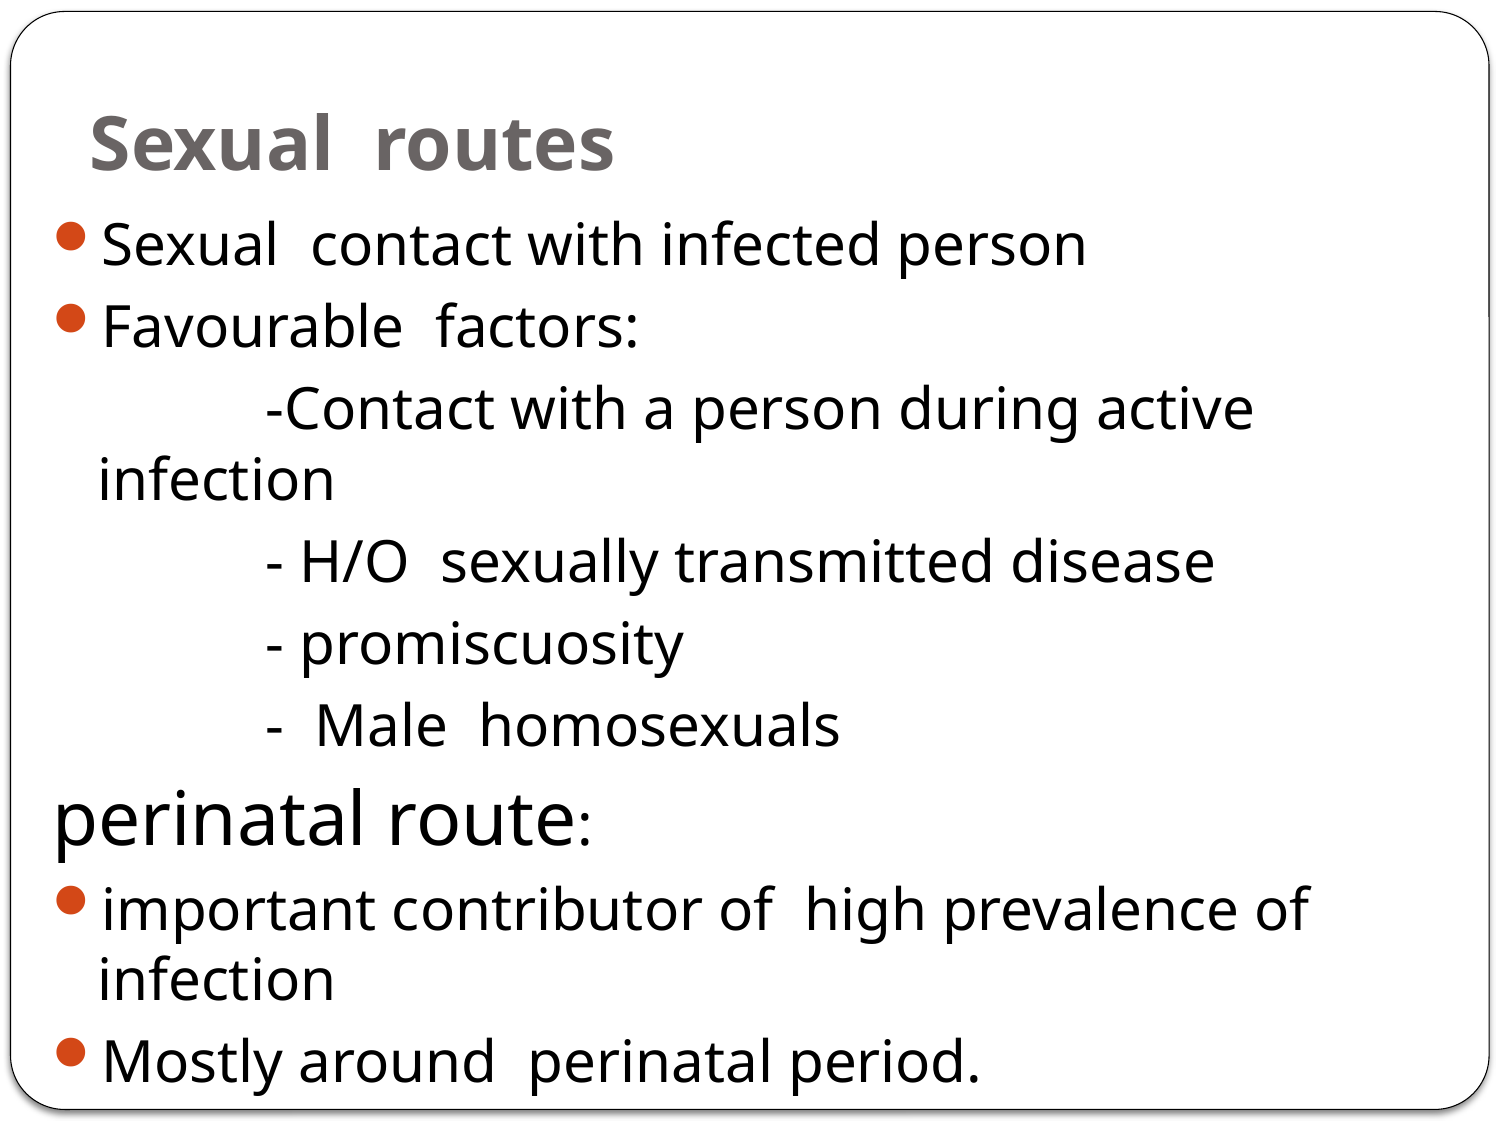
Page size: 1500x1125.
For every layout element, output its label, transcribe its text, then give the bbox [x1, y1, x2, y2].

list Sexual contact with infected person Favourable factors: -Contact with a person during active infection - H/O sexually transmitted disease - promiscuosity - Male homosexuals perinatal route: important contributor of high prevalence of infection Mostly around perinatal period. [37, 200, 1425, 1125]
title Sexual routes [75, 37, 1425, 200]
